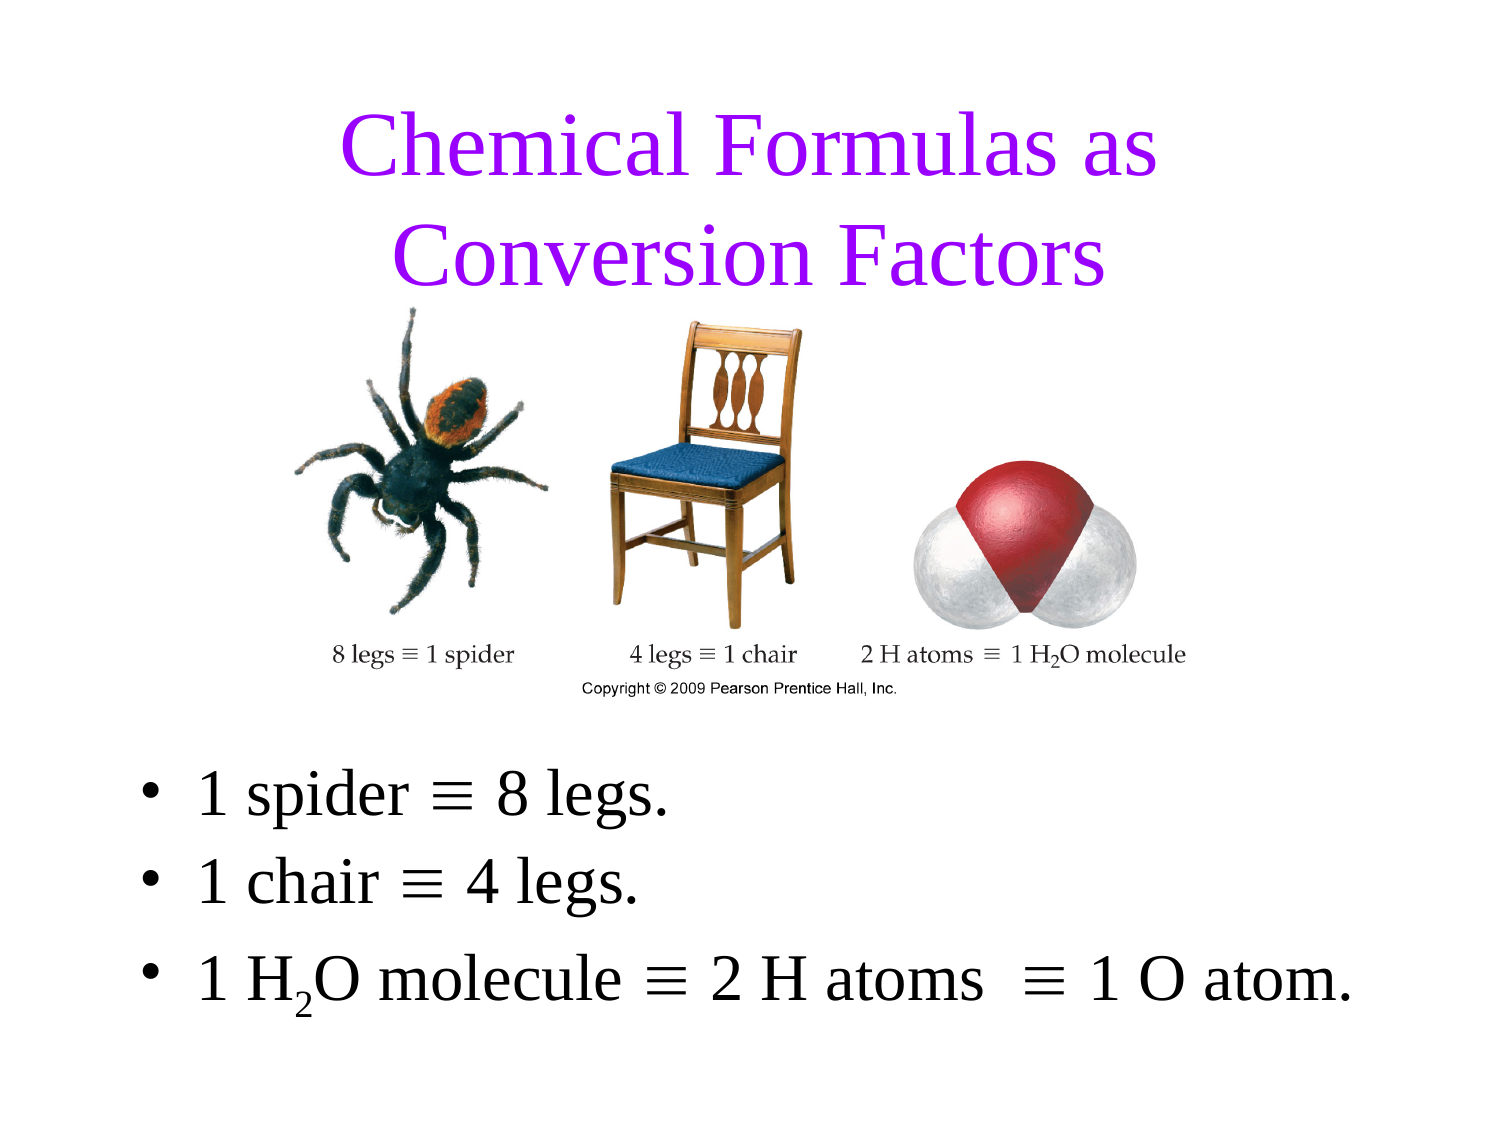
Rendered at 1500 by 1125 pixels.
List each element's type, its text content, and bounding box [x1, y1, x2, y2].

text_box Chemical Formulas as Conversion Factors [112, 99, 1388, 288]
picture [287, 299, 1192, 703]
text_box 1 spider  8 legs. 1 chair  4 legs. 1 H2O molecule  2 H atoms  1 O atom. [124, 749, 1400, 1025]
